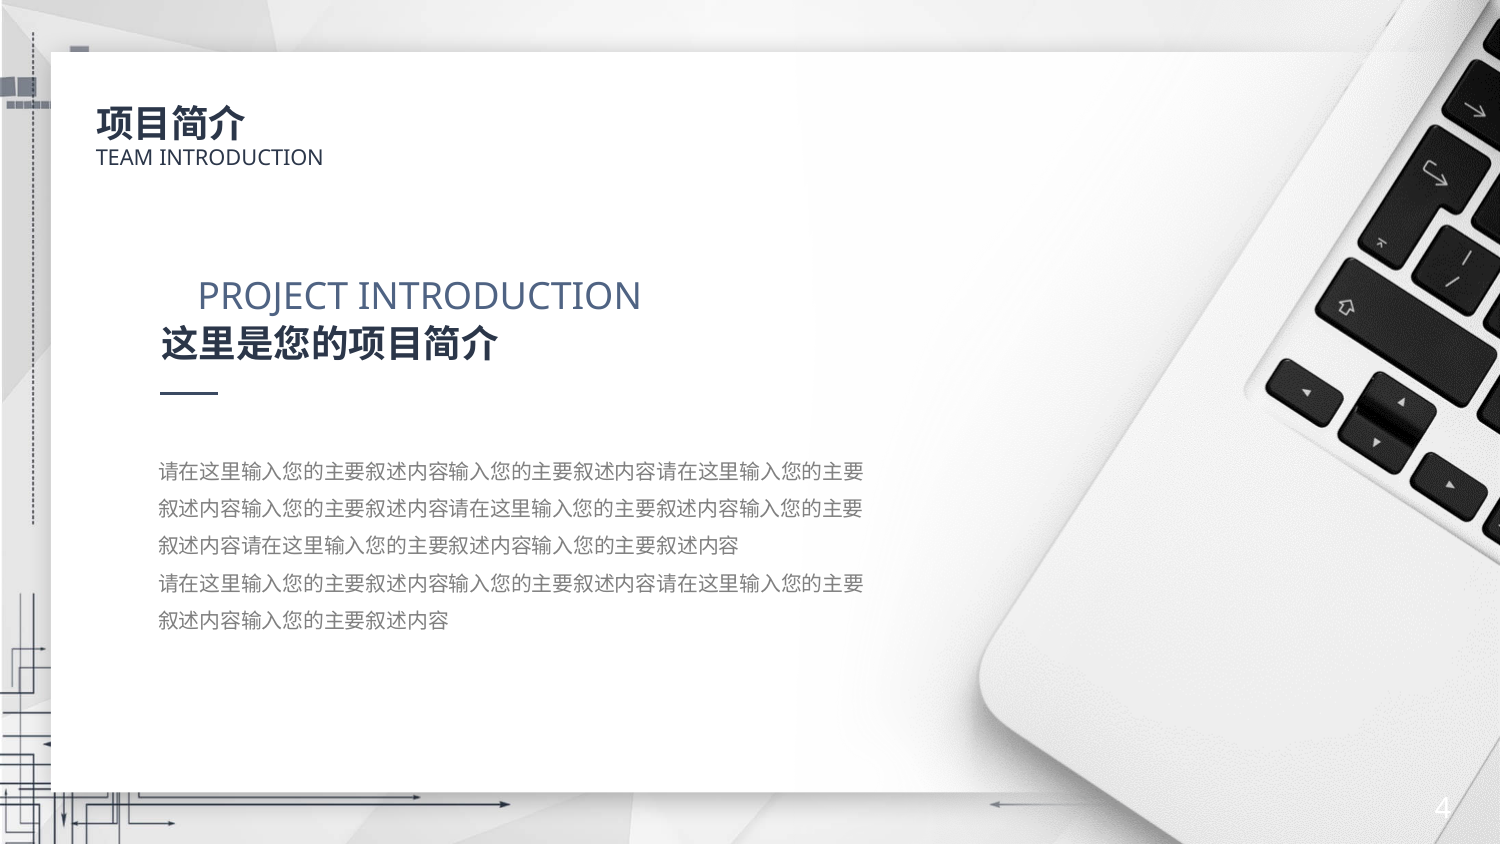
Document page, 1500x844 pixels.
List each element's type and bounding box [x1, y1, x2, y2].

text_box [95, 88, 340, 178]
picture [0, 0, 1500, 844]
